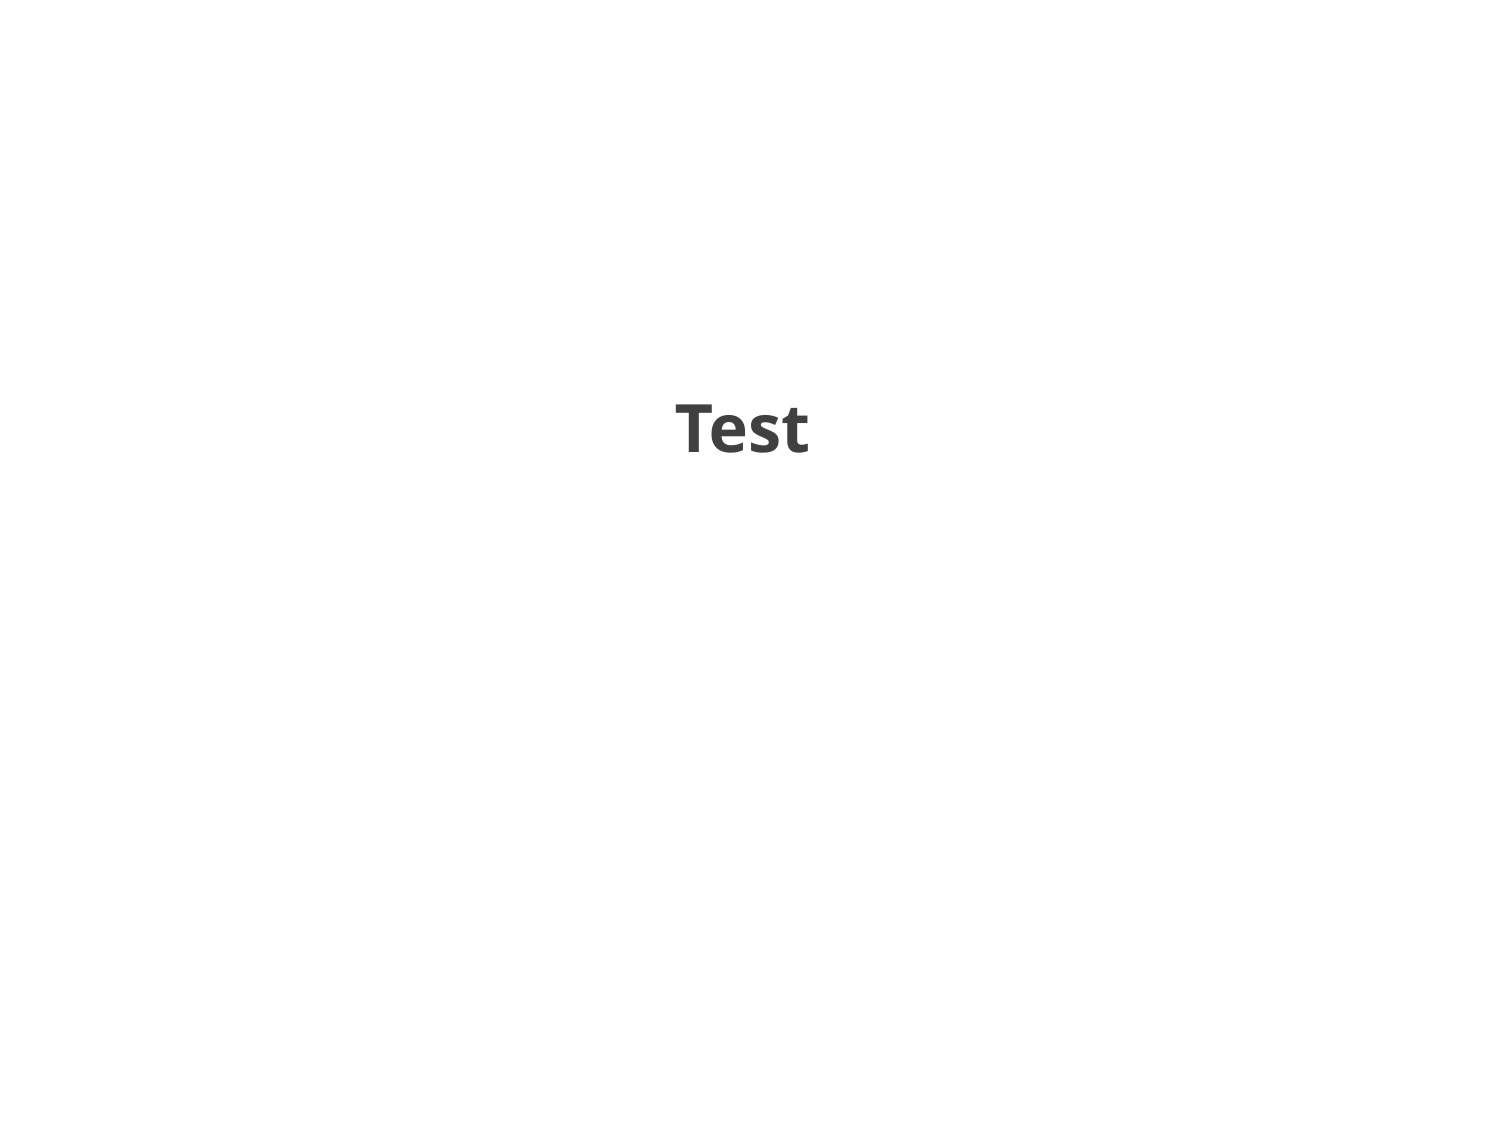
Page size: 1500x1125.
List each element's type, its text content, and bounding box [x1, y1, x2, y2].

table_header Test [520, 366, 965, 486]
